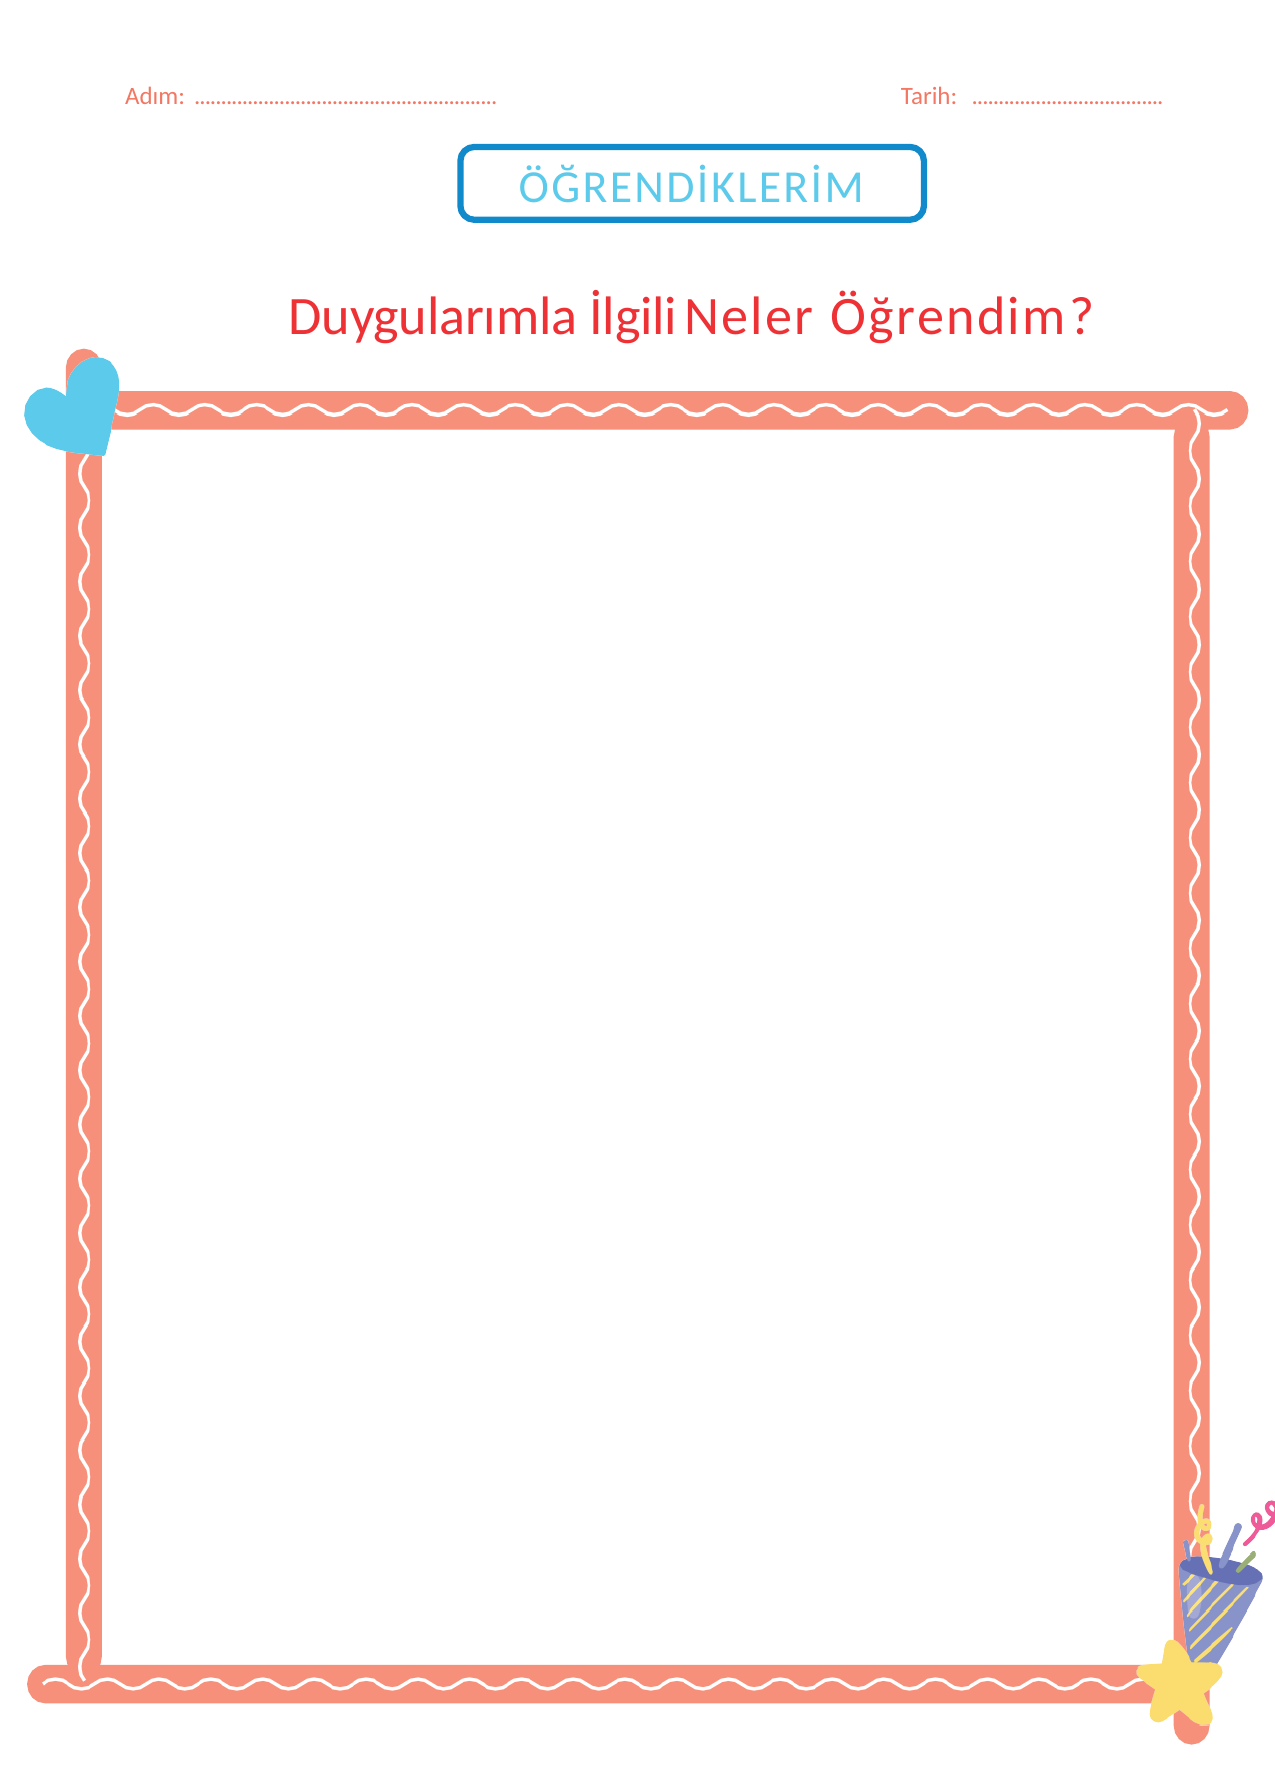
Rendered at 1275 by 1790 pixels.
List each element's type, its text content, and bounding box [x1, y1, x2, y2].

text_box Adım: ......................................................... [122, 77, 505, 110]
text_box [24, 348, 1275, 1745]
text_box Tarih: .................................... [898, 77, 1171, 110]
text_box [462, 146, 922, 154]
text_box ÖĞRENDİKLERİM Duygularımla İlgili Neler Öğrendim? [275, 154, 1110, 346]
